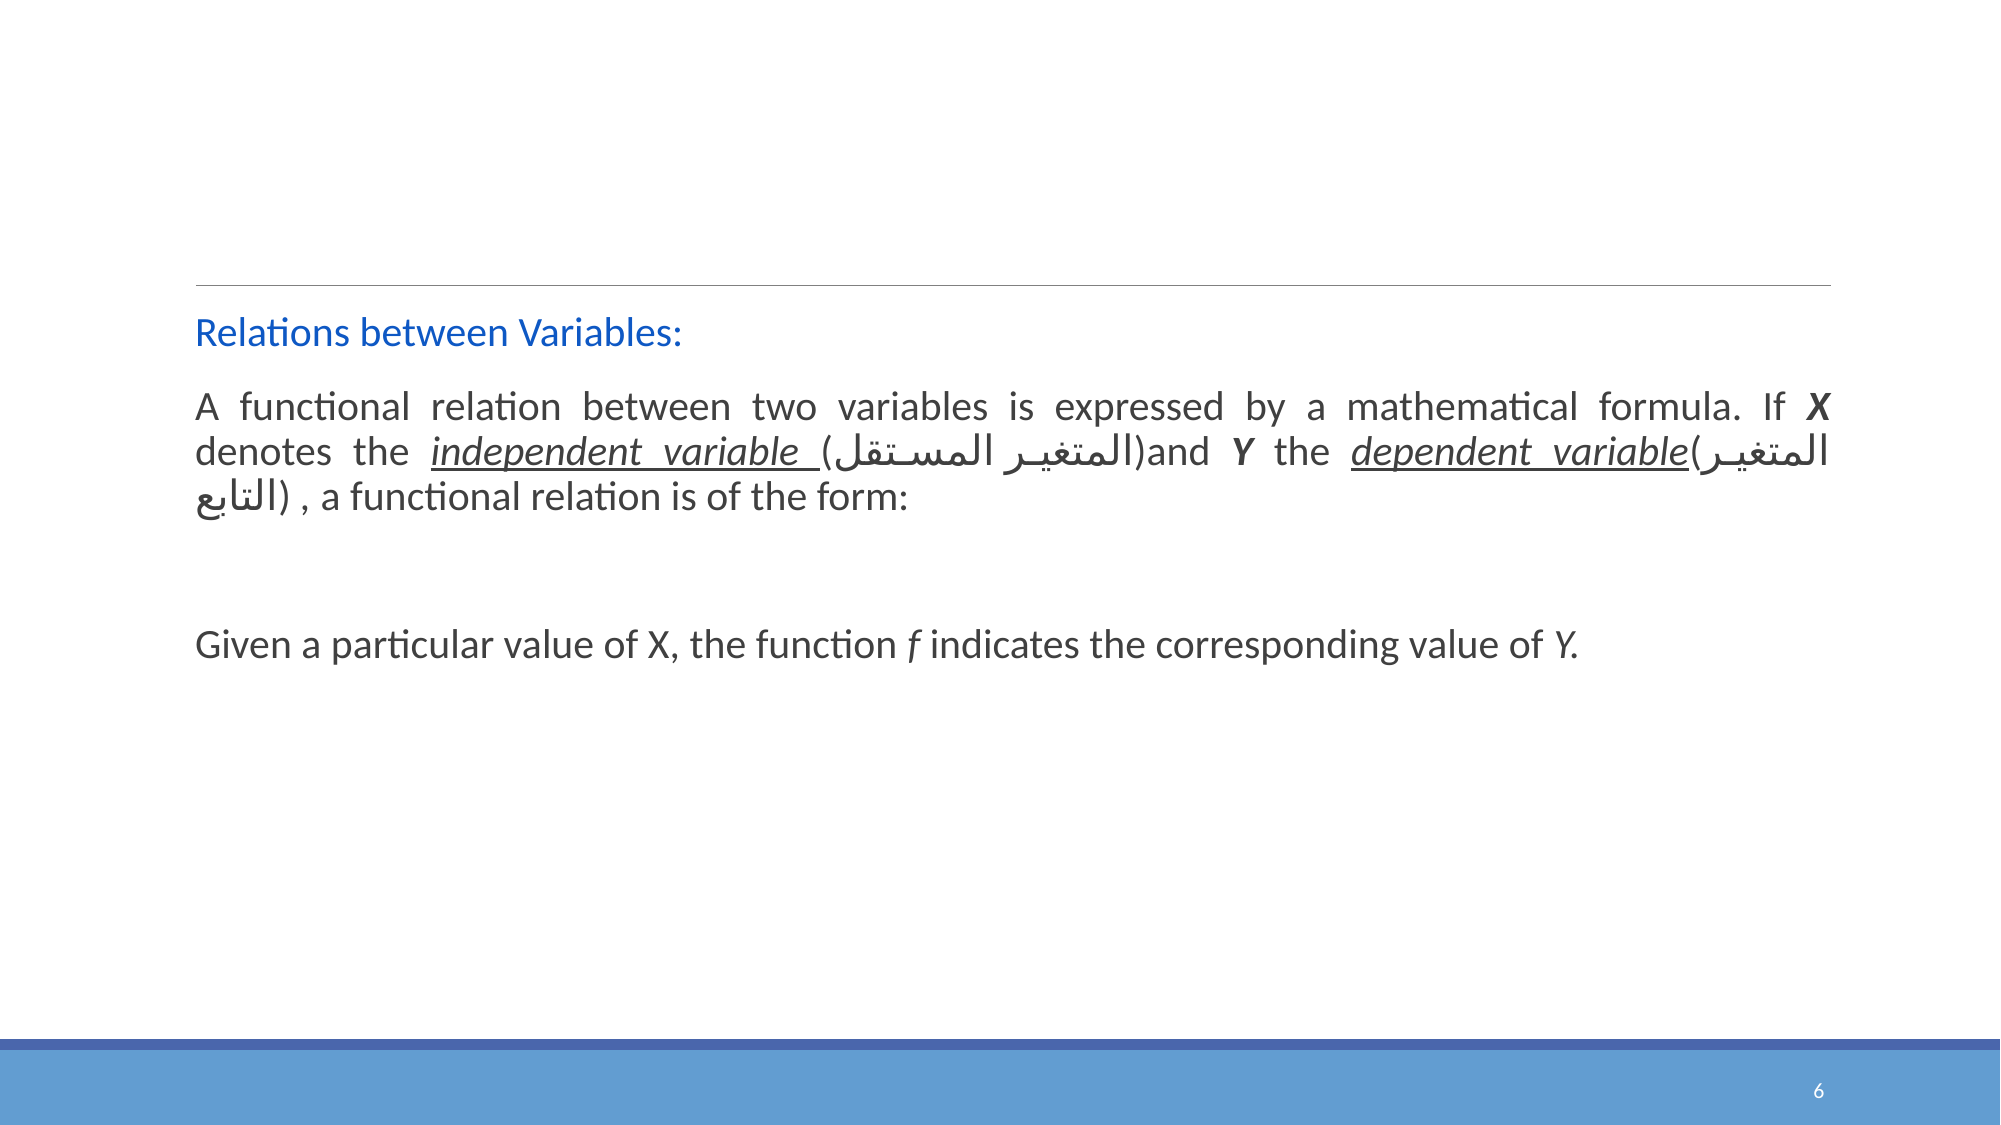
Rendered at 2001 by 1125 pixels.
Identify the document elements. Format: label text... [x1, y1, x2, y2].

slide_number 6 [1624, 1059, 1840, 1120]
